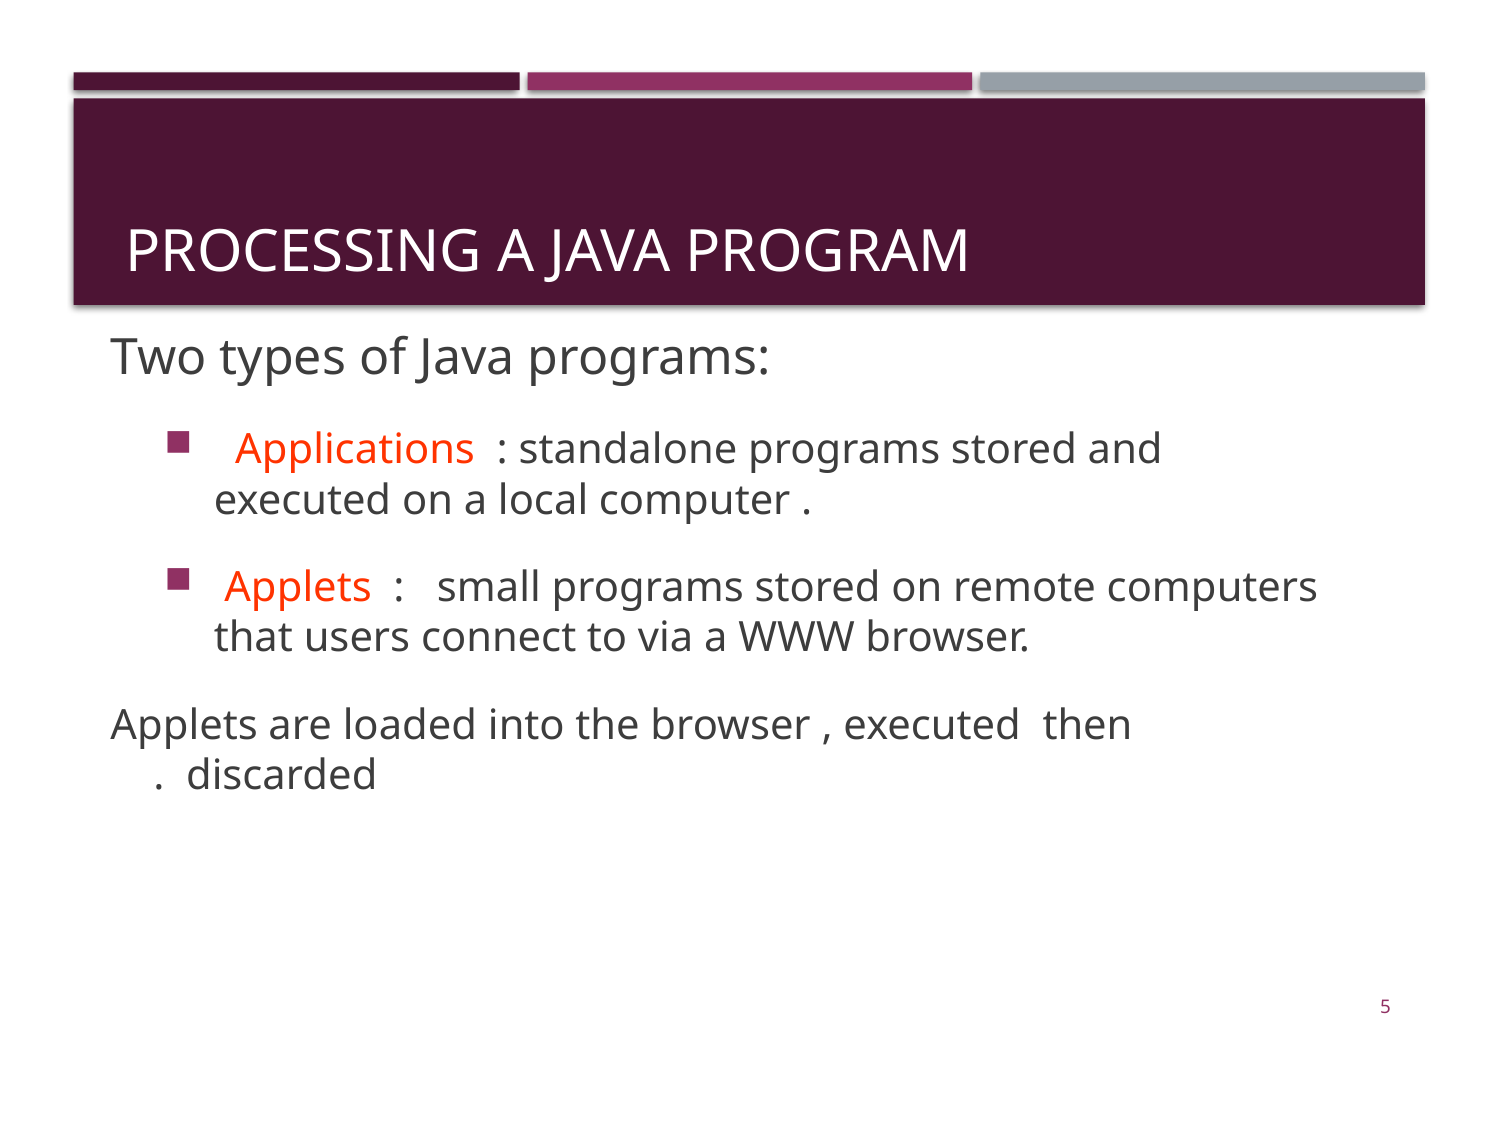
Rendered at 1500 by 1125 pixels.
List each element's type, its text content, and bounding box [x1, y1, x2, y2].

title Processing a Java Program [95, 112, 1406, 291]
slide_number 5 [1279, 977, 1406, 1037]
list Two types of Java programs: Applications : standalone programs stored and executed on a local computer . Applets : small programs stored on remote computers that users connect to via a WWW browser. Applets are loaded into the browser , executed then discarded . [95, 306, 1396, 1007]
